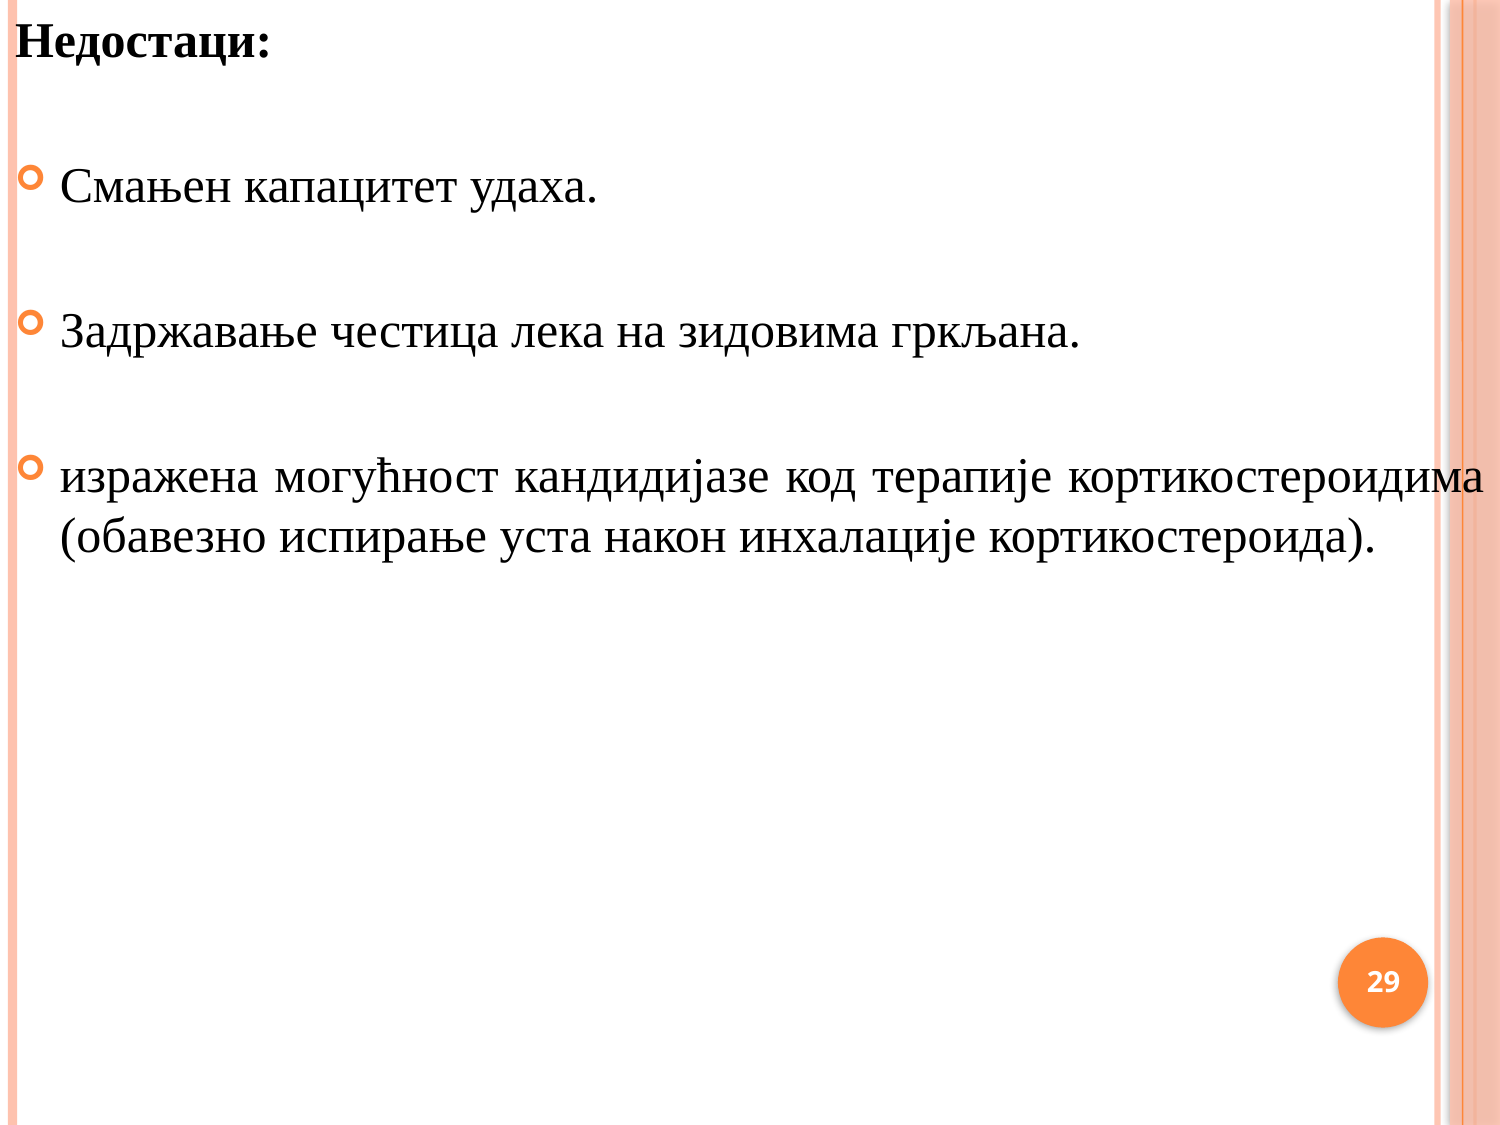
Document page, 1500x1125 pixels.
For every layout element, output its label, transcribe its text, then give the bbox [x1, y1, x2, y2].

list Недостаци: Смањен капацитет удаха. Задржавање честица лека на зидовима гркљана. изражена могућност кандидијазе код терапије кортикостероидима (обавезно испирање уста након инхалације кортикостероида). [0, 0, 1500, 1125]
slide_number 29 [1333, 940, 1434, 1026]
